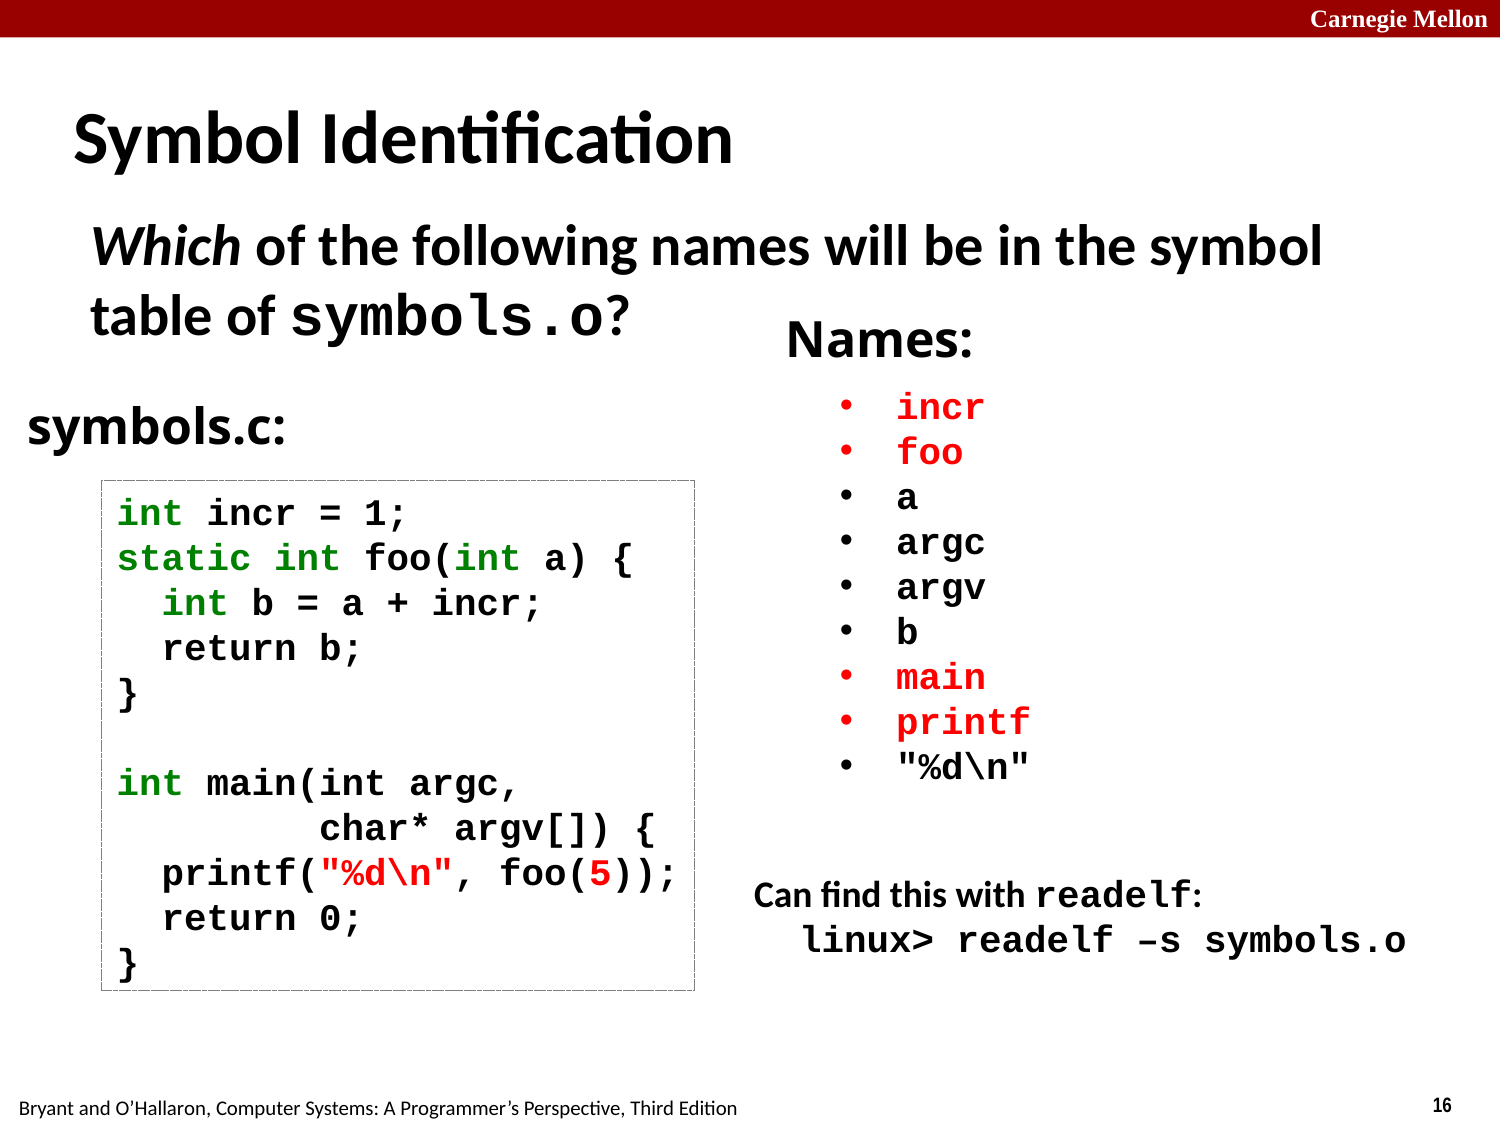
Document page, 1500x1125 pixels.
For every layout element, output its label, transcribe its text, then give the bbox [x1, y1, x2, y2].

text_box int incr = 1; static int foo(int a) { int b = a + incr; return b; } int main(int argc, char* argv[]) { printf("%d\n", foo(5)); return 0; } [101, 480, 695, 991]
text_box Can find this with readelf: linux> readelf –s symbols.o [739, 862, 1422, 968]
text_box Names: [770, 299, 989, 375]
list Which of the following names will be in the symbol table of symbols.o? [74, 199, 1401, 363]
text_box symbols.c: [12, 387, 302, 463]
text_box incr foo a argc argv b main printf "%d\n" [824, 374, 1213, 795]
title Symbol Identification [58, 71, 1305, 197]
